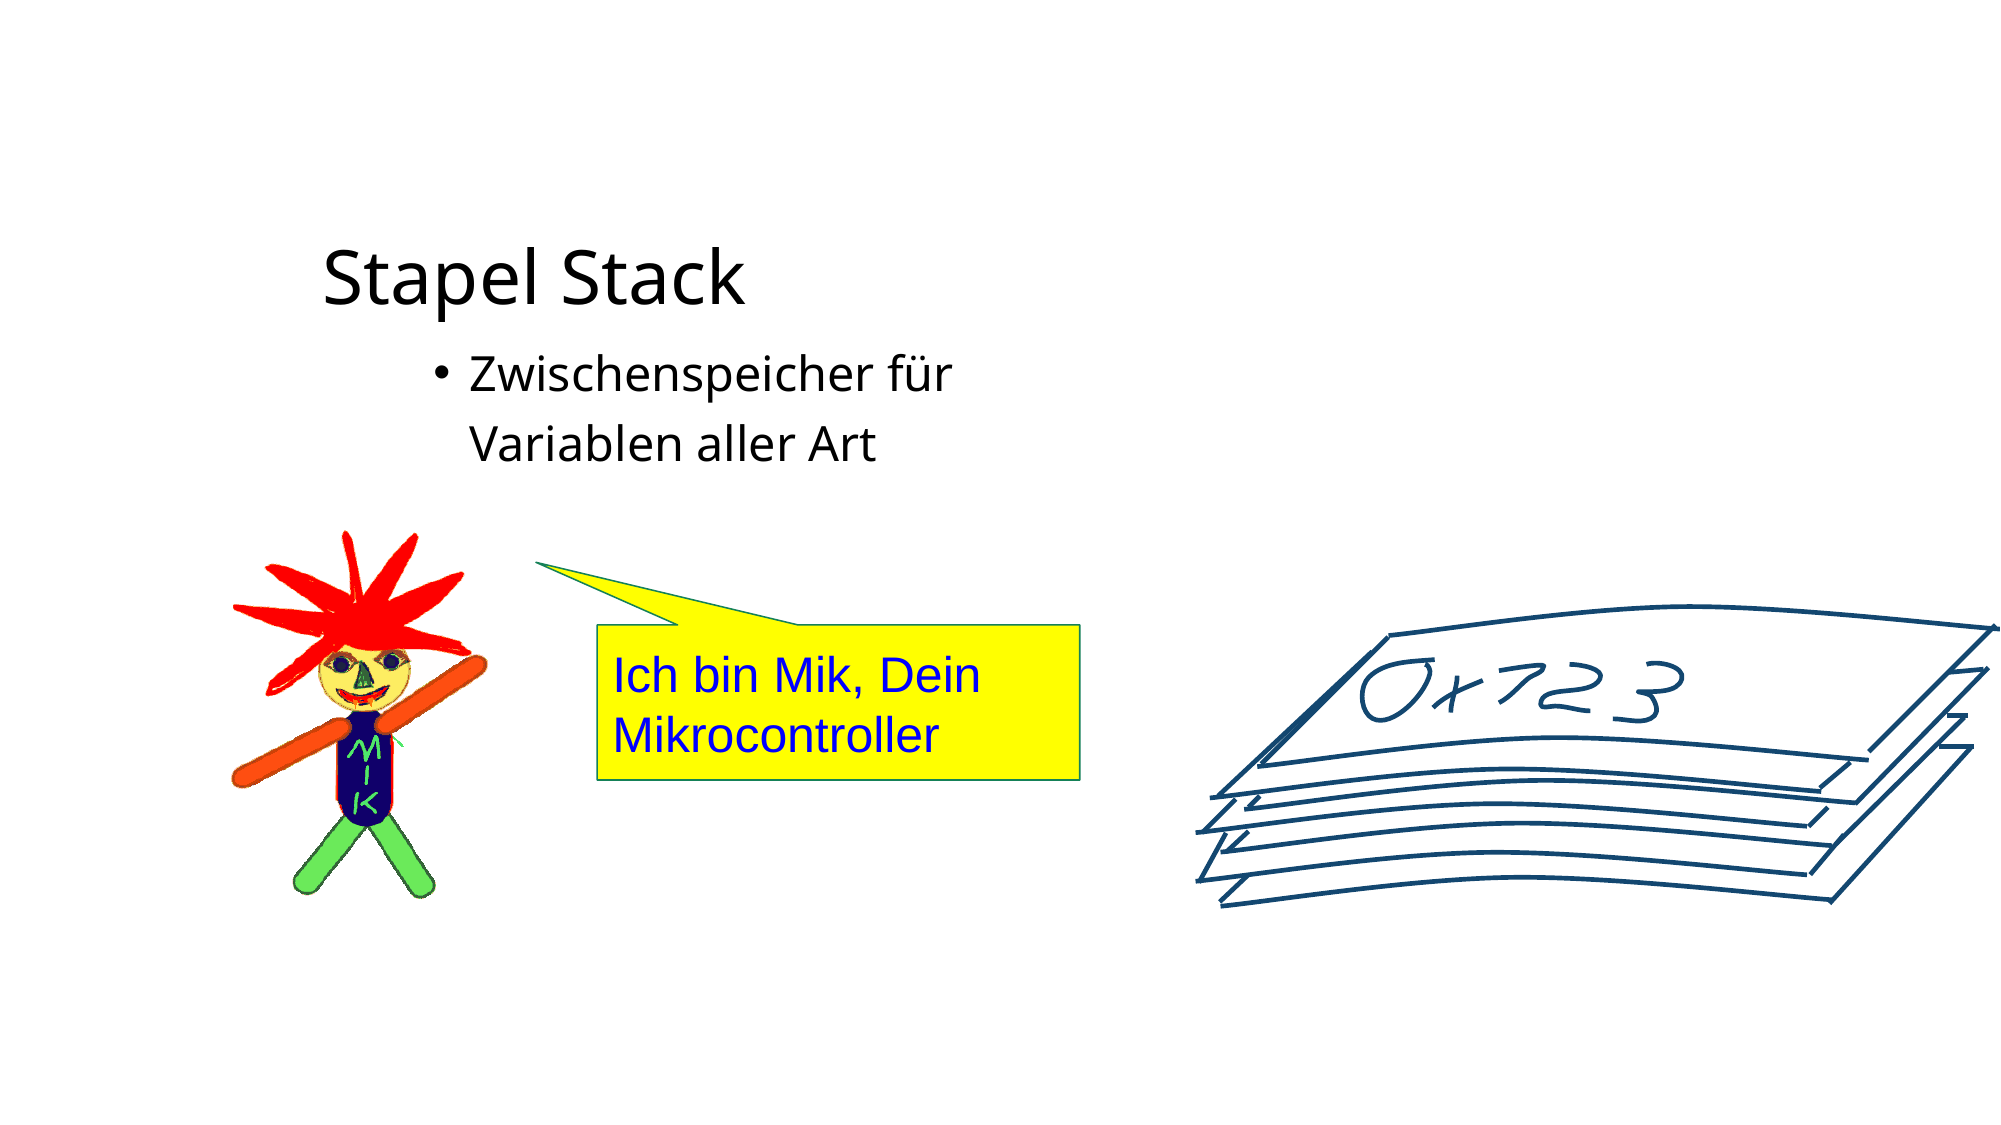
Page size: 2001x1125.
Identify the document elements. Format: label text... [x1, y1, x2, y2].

picture [204, 521, 504, 907]
text_box Ich bin Mik, Dein Mikrocontroller [535, 562, 1080, 781]
subtitle Zwischenspeicher für Variablen aller Art [418, 324, 1028, 479]
title Stapel Stack [307, 68, 1080, 492]
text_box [1195, 606, 2000, 907]
